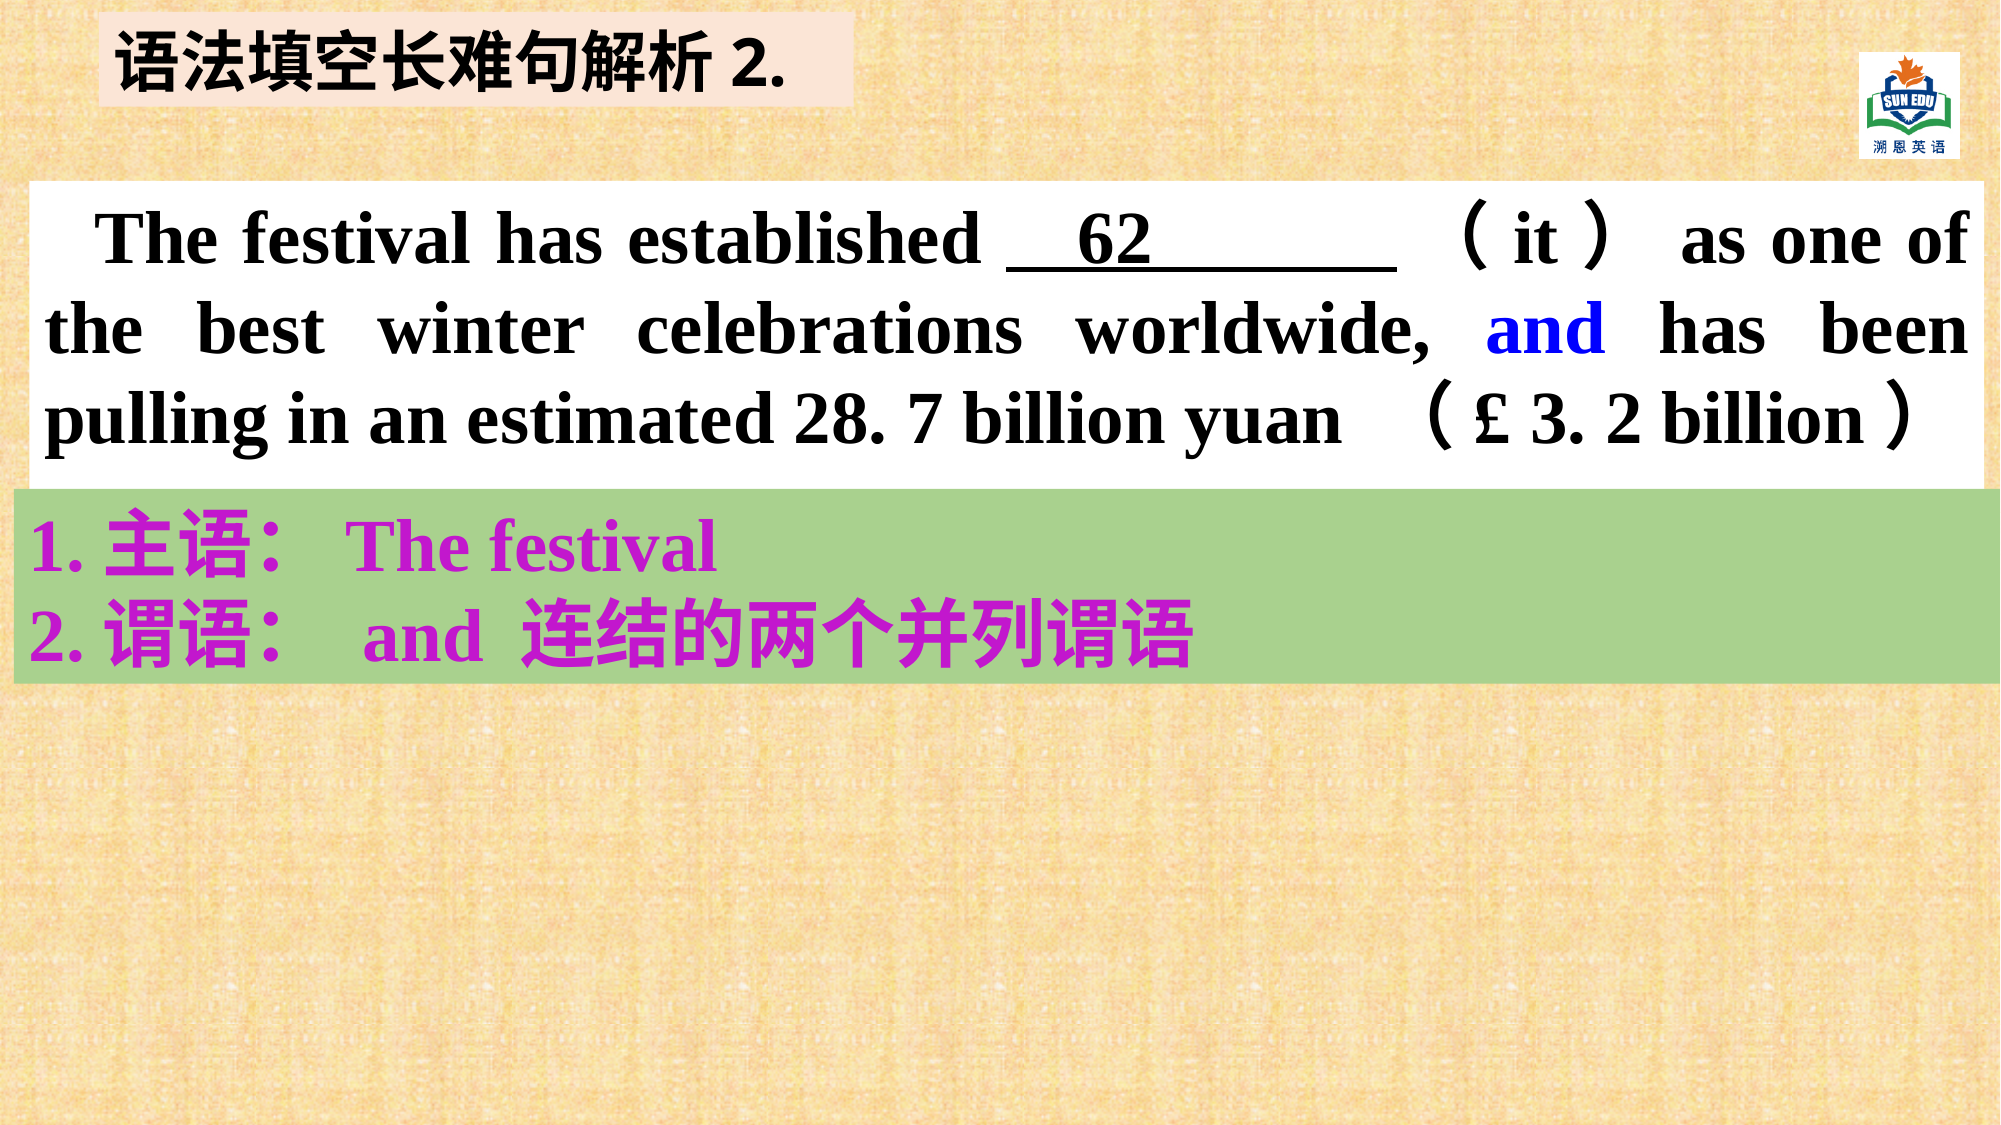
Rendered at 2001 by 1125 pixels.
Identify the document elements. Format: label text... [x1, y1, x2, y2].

text_box The festival has established 62 （it）as one of the best winter celebrations worldwide, and has been pulling in an estimated 28. 7 billion yuan （£ 3. 2 billion）per year. [29, 180, 1985, 488]
text_box 1.主语：The festival 2.谓语： and 连结的两个并列谓语 [13, 488, 2000, 684]
text_box 语法填空长难句解析2. [98, 11, 854, 107]
picture [0, 0, 2001, 1125]
